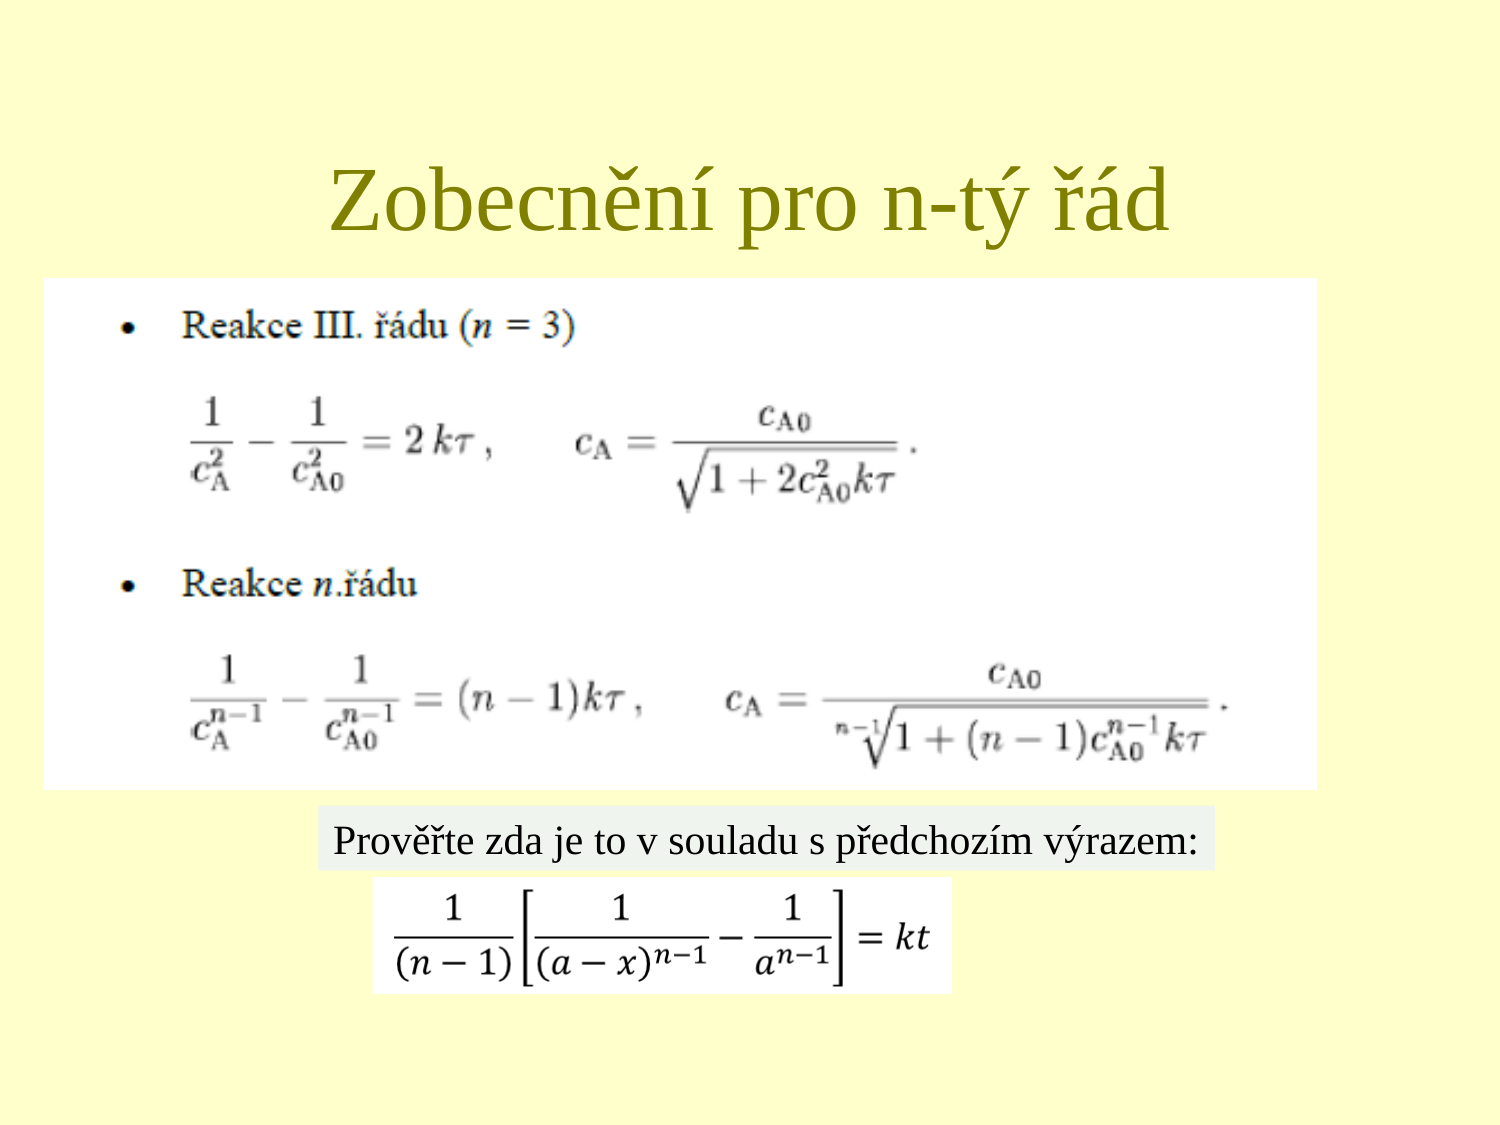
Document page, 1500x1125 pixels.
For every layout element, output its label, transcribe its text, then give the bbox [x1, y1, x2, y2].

text_box Prověřte zda je to v souladu s předchozím výrazem: [318, 805, 1215, 871]
picture [43, 278, 1318, 791]
title Zobecnění pro n-tý řád [112, 99, 1388, 288]
text_box [372, 877, 953, 995]
